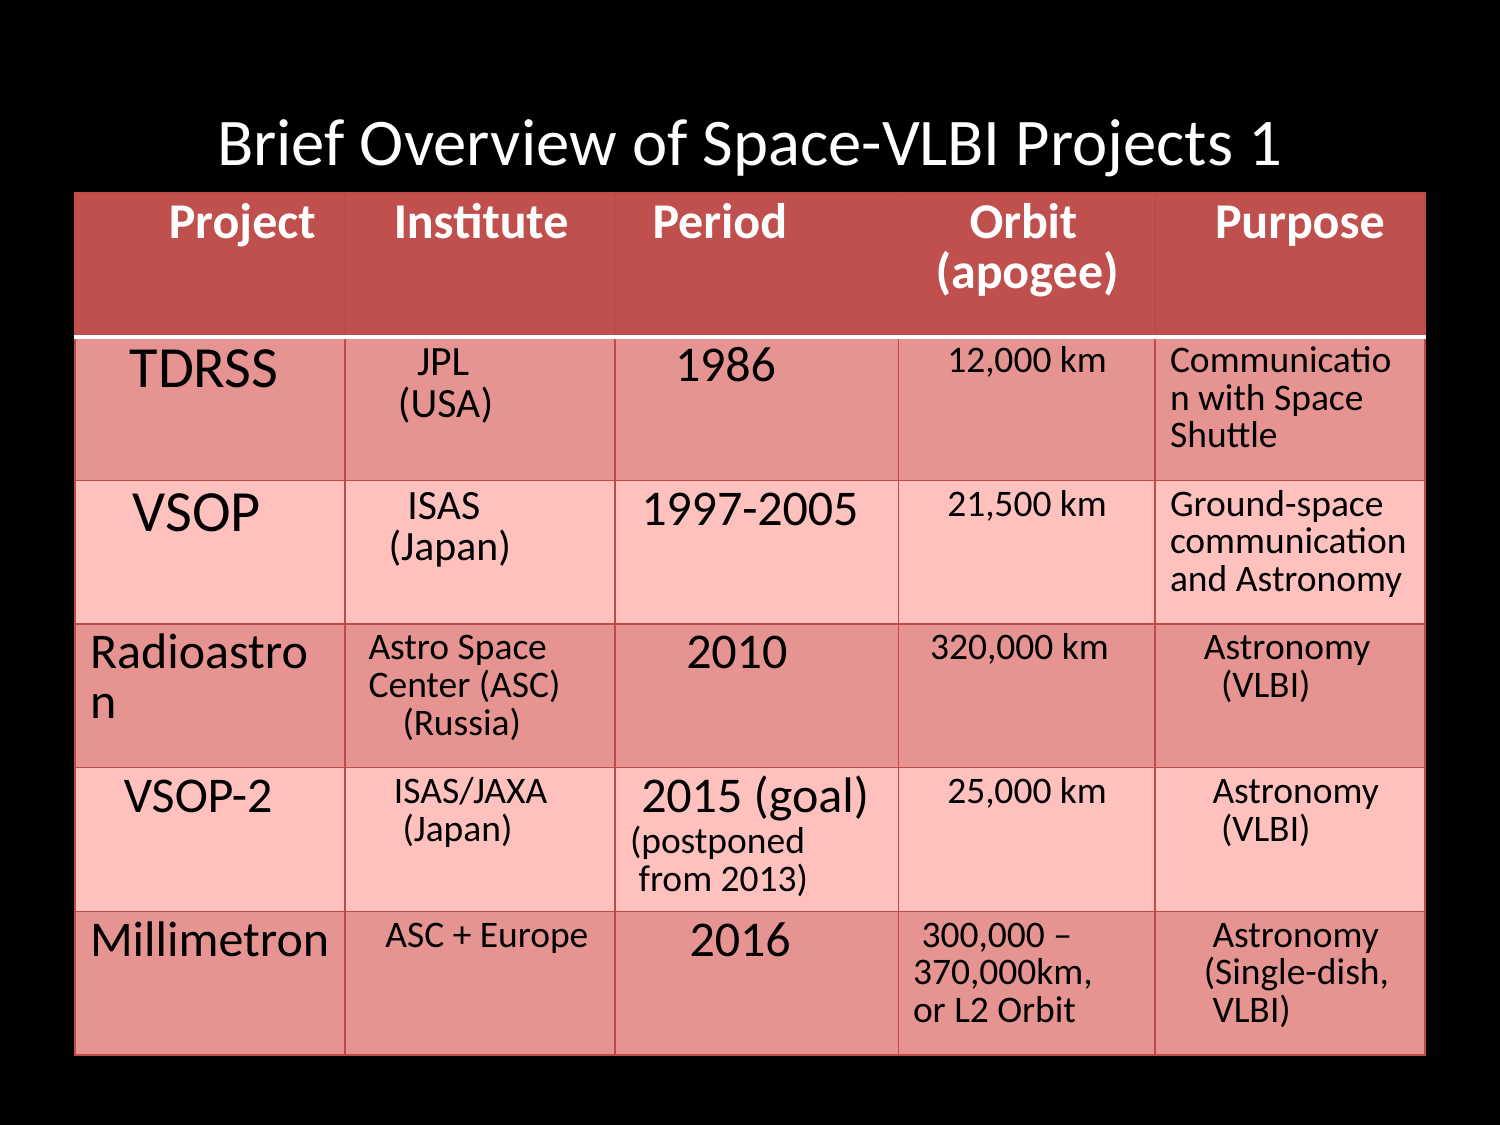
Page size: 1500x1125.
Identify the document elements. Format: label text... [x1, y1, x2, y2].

table_cell 300,000 – 370,000km, or L2 Orbit [899, 912, 1154, 1054]
table_cell 2010 [616, 625, 898, 767]
table_cell TDRSS [76, 339, 344, 480]
table_header Project [76, 194, 344, 335]
table_header Institute [346, 194, 614, 335]
table_cell 1986 [616, 339, 898, 480]
table_cell Millimetron [76, 912, 344, 1054]
table_cell Ground-space communication and Astronomy [1156, 481, 1424, 623]
table_cell Astronomy (VLBI) [1156, 768, 1424, 911]
table_cell ISAS/JAXA (Japan) [346, 768, 614, 911]
table_cell Radioastron [76, 625, 344, 767]
table_cell VSOP [76, 481, 344, 623]
table_cell Communication with Space Shuttle [1156, 339, 1424, 480]
table_cell 21,500 km [899, 481, 1154, 623]
table_cell 1997-2005 [616, 481, 898, 623]
table_cell 320,000 km [899, 625, 1154, 767]
title Brief Overview of Space-VLBI Projects 1 [75, 45, 1425, 192]
table_cell ISAS (Japan) [346, 481, 614, 623]
table_cell 2016 [616, 912, 898, 1054]
table_header Orbit (apogee) [899, 194, 1154, 335]
table_cell 25,000 km [899, 768, 1154, 911]
table_cell 12,000 km [899, 339, 1154, 480]
table_cell JPL (USA) [346, 339, 614, 480]
table_cell VSOP-2 [76, 768, 344, 911]
table_cell Astronomy (VLBI) [1156, 625, 1424, 767]
table_cell 2015 (goal) (postponed from 2013) [616, 768, 898, 911]
table_cell Astronomy (Single-dish, VLBI) [1156, 912, 1424, 1054]
table_cell Astro Space Center (ASC) (Russia) [346, 625, 614, 767]
table_cell ASC + Europe [346, 912, 614, 1054]
table_header Purpose [1156, 194, 1424, 335]
table_header Period [616, 194, 898, 335]
